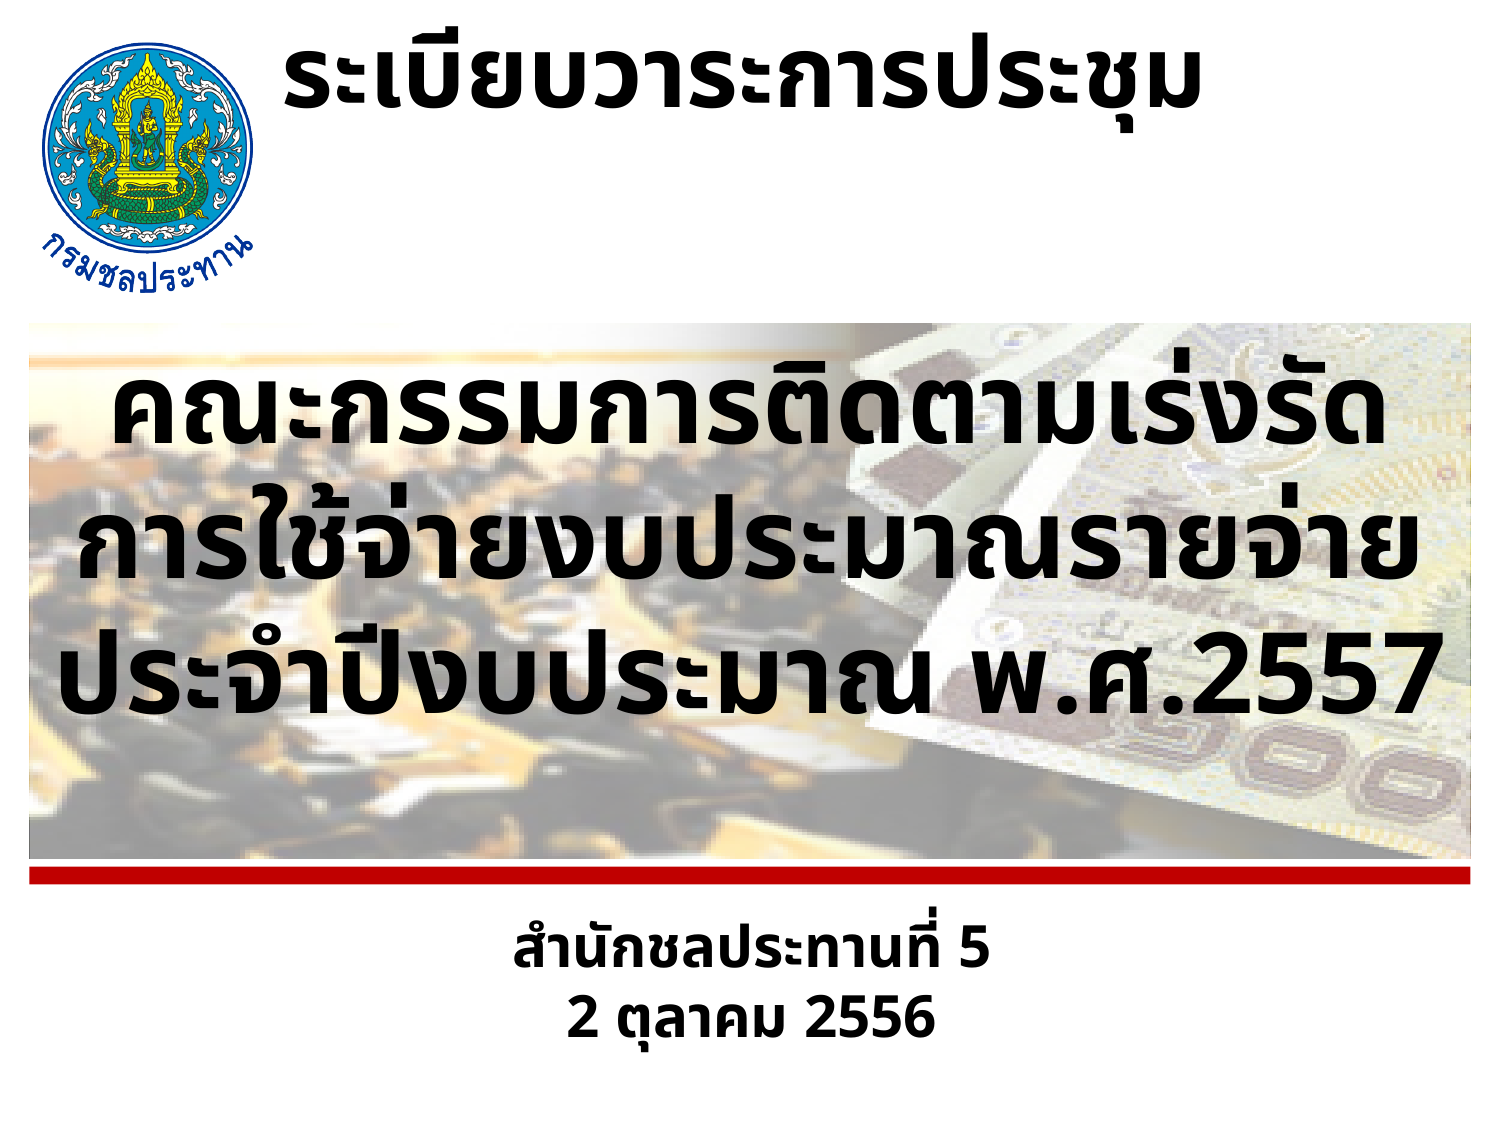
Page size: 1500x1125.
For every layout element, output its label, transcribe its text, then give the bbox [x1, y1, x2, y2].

picture [34, 34, 258, 300]
text_box [27, 865, 1473, 886]
text_box ระเบียบวาระการประชุม [0, 0, 1495, 135]
picture [29, 322, 1471, 860]
text_box สำนักชลประทานที่ 5 2 ตุลาคม 2556 [3, 902, 1500, 1057]
